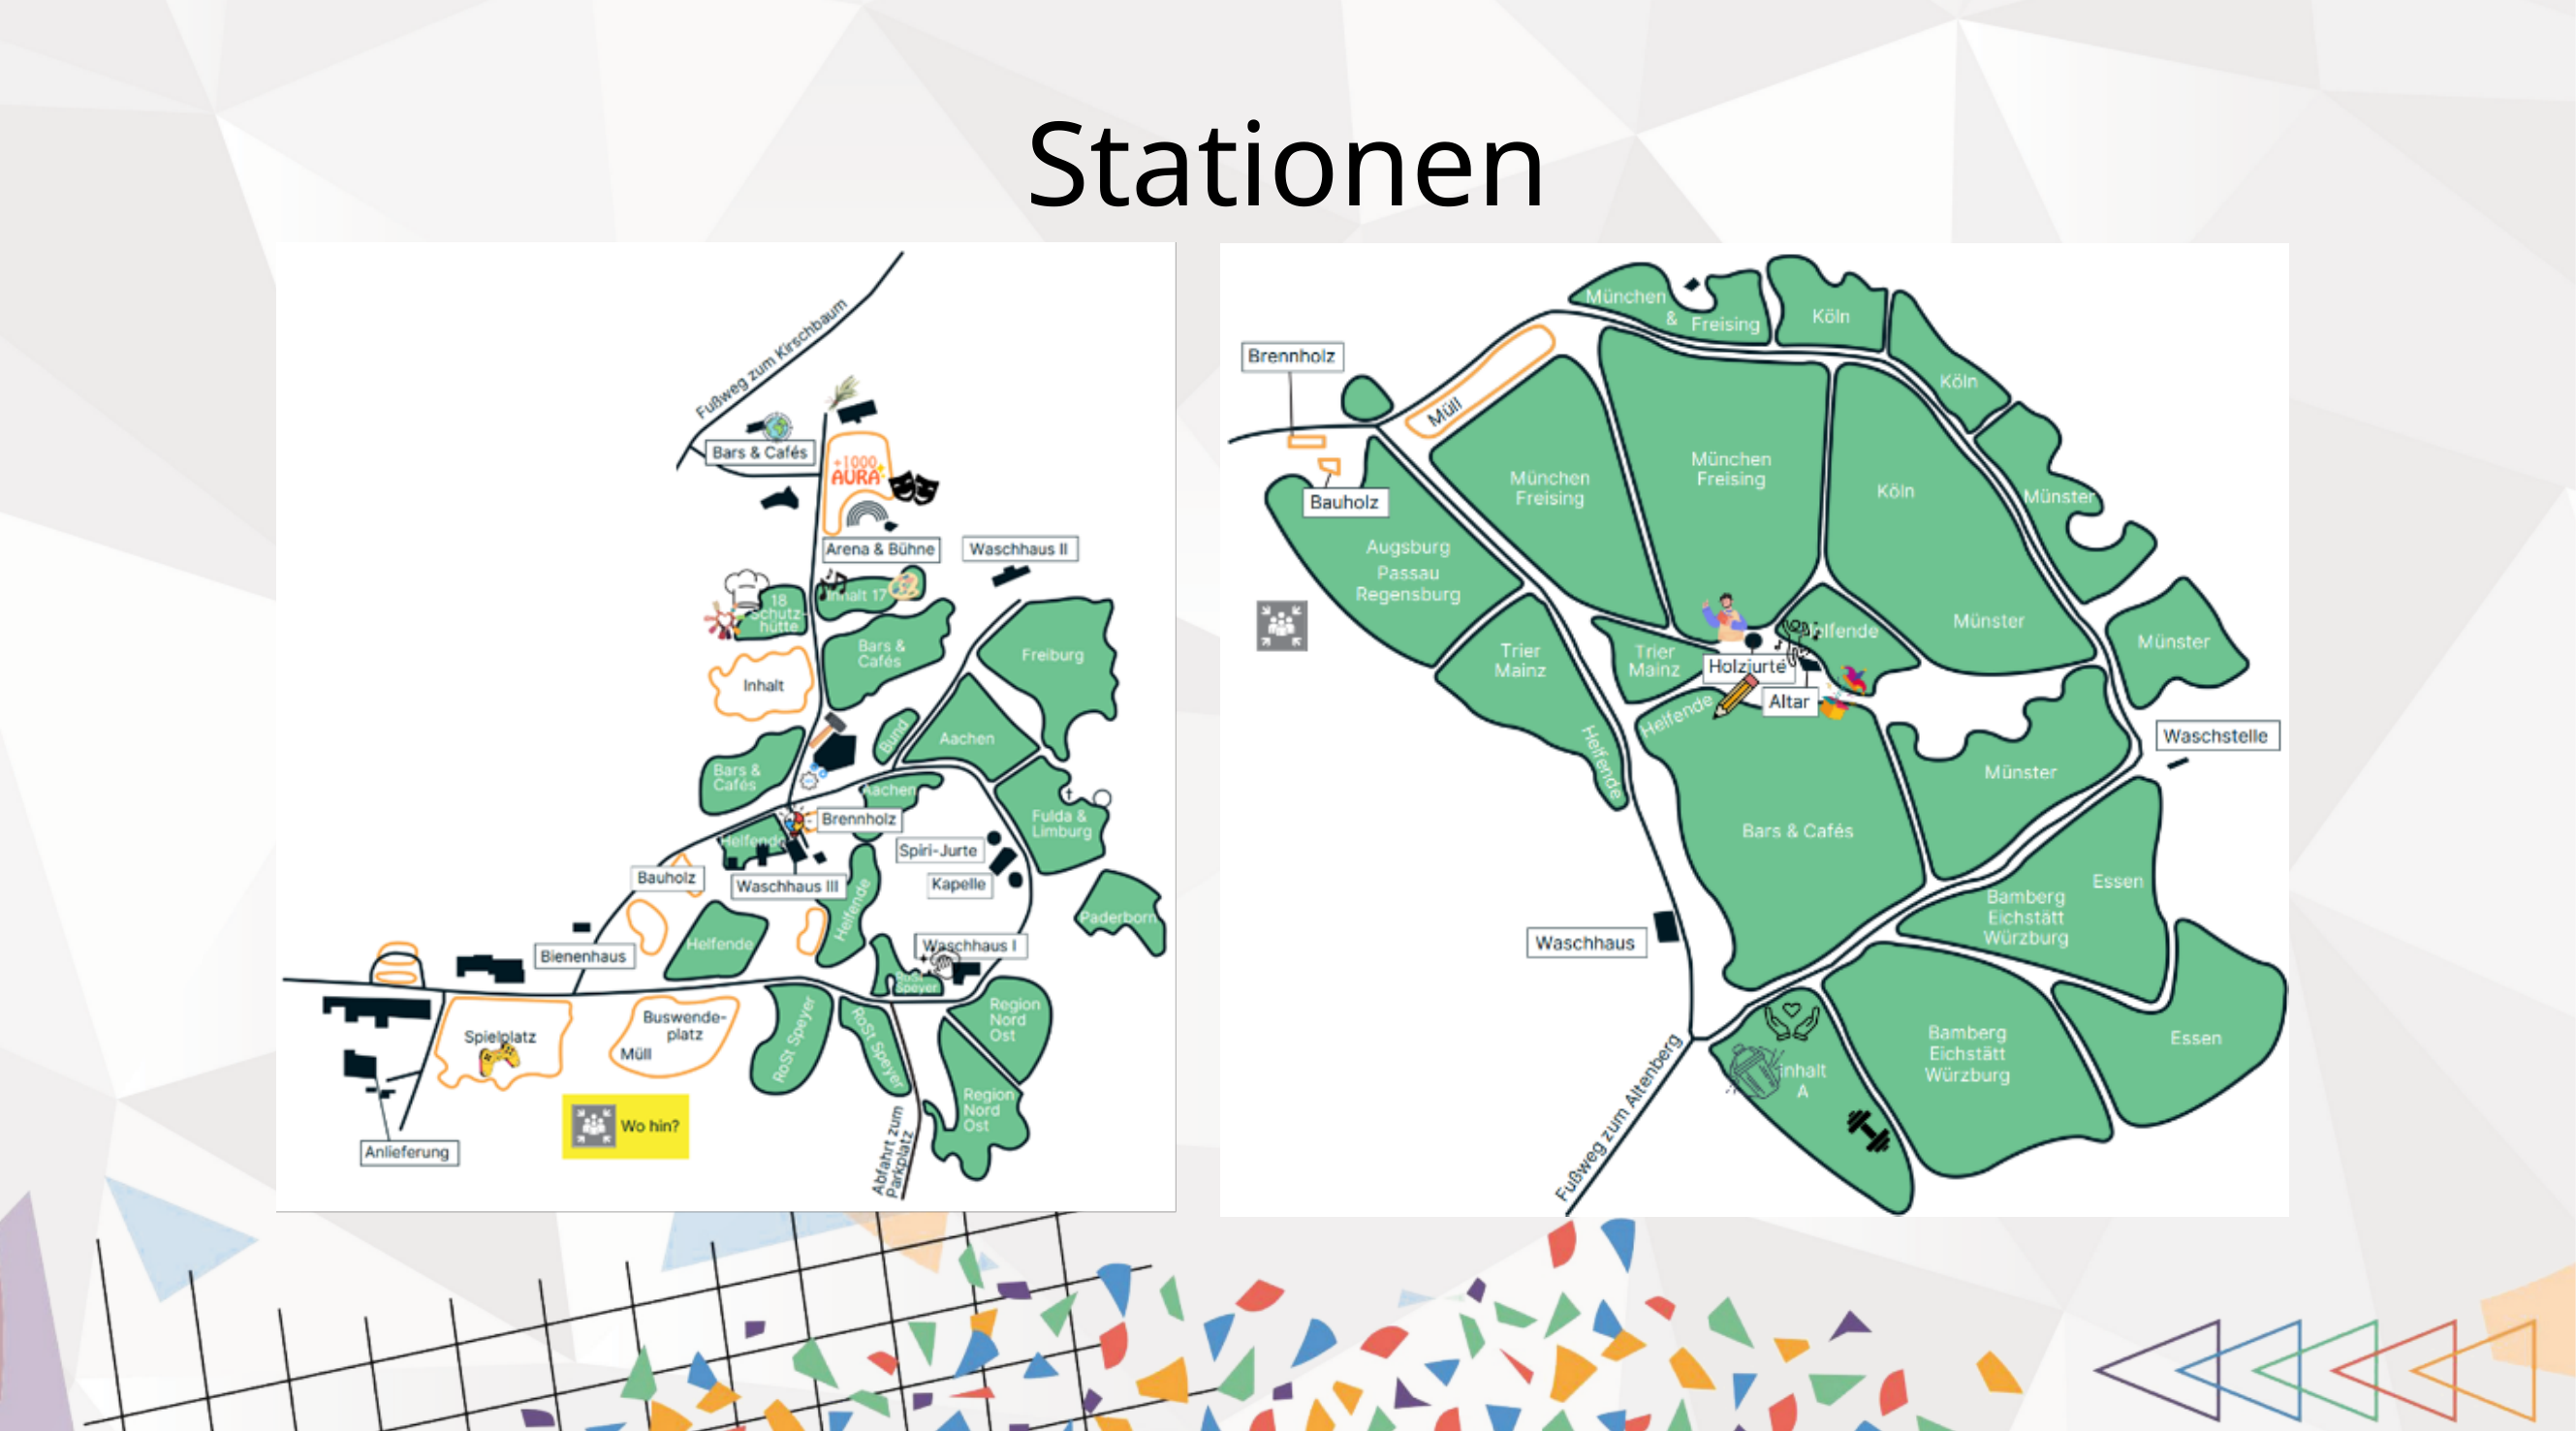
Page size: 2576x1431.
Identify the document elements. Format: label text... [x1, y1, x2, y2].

picture [1219, 243, 2290, 1218]
picture [275, 241, 1185, 1216]
title Stationen [176, 76, 2399, 260]
